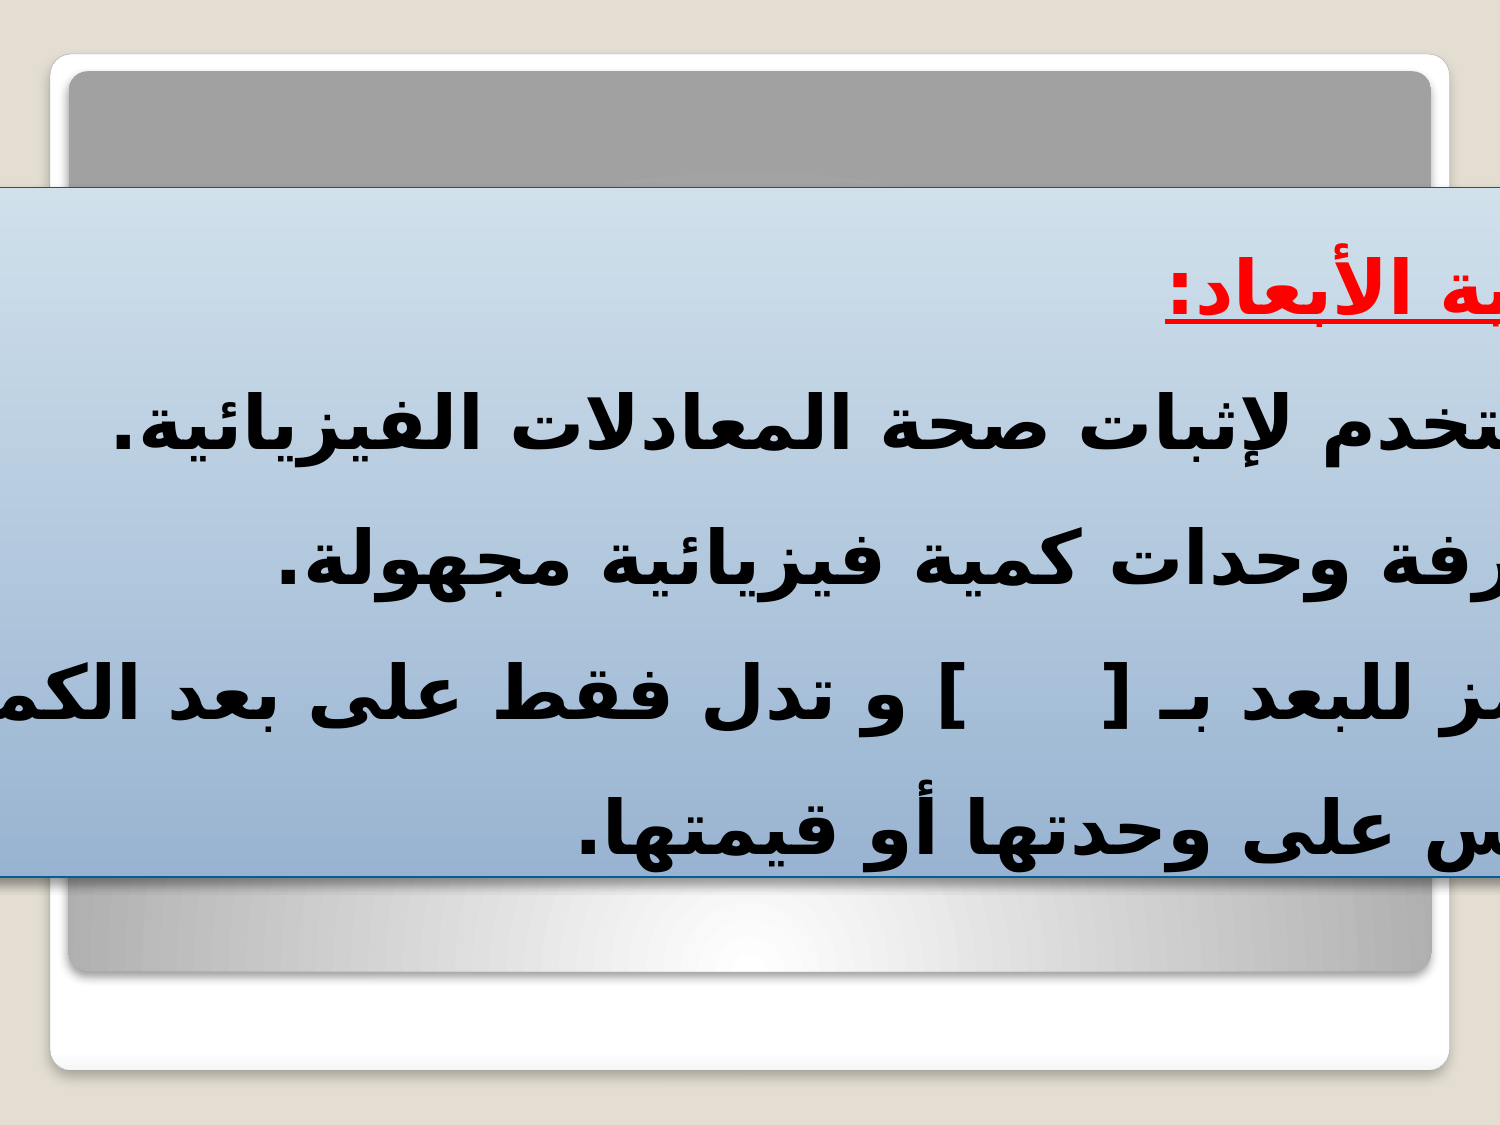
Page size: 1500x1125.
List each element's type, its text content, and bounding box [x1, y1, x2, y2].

text_box نظرية الأبعاد: تستخدم لإثبات صحة المعادلات الفيزيائية. معرفة وحدات كمية فيزيائية مجهولة. يرمز للبعد بـ [ ] و تدل فقط على بعد الكمية و ليس على وحدتها أو قيمتها. [0, 187, 1500, 878]
